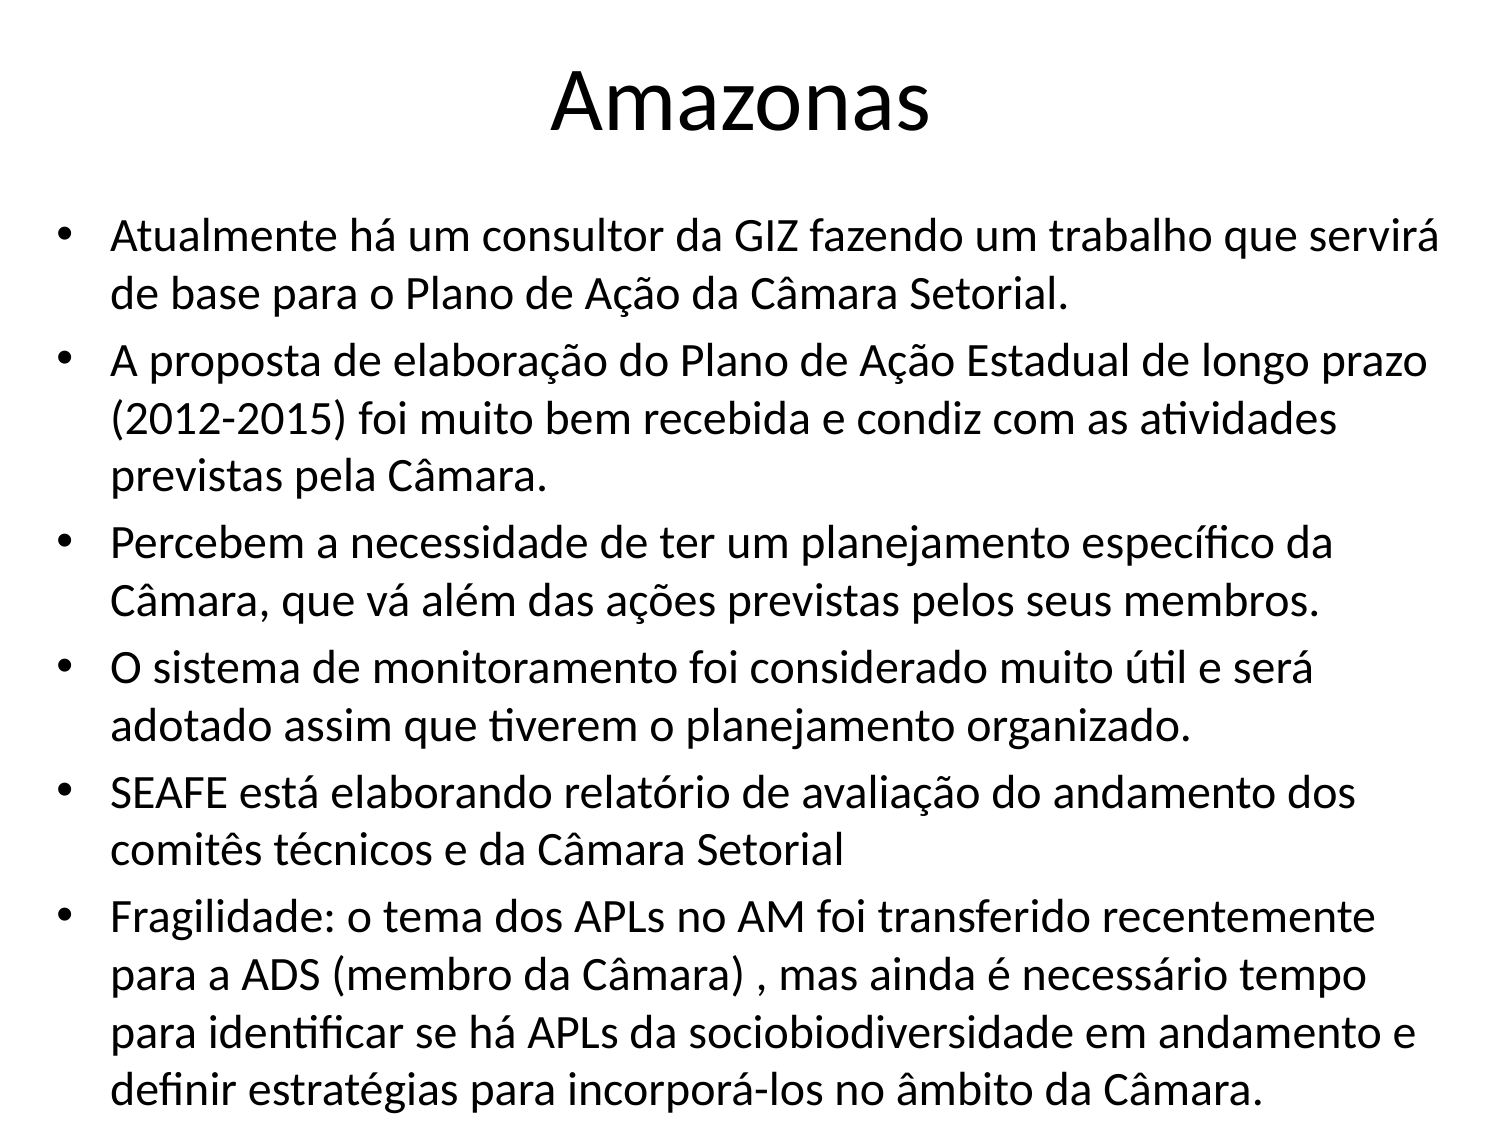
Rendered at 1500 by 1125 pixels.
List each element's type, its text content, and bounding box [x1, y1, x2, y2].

title Amazonas [76, 0, 1427, 188]
list Atualmente há um consultor da GIZ fazendo um trabalho que servirá de base para o Plano de Ação da Câmara Setorial. A proposta de elaboração do Plano de Ação Estadual de longo prazo (2012-2015) foi muito bem recebida e condiz com as atividades previstas pela Câmara. Percebem a necessidade de ter um planejamento específico da Câmara, que vá além das ações previstas pelos seus membros. O sistema de monitoramento foi considerado muito útil e será adotado assim que tiverem o planejamento organizado. SEAFE está elaborando relatório de avaliação do andamento dos comitês técnicos e da Câmara Setorial Fragilidade: o tema dos APLs no AM foi transferido recentemente para a ADS (membro da Câmara) , mas ainda é necessário tempo para identificar se há APLs da sociobiodiversidade em andamento e definir estratégias para incorporá-los no âmbito da Câmara. [41, 196, 1459, 1125]
